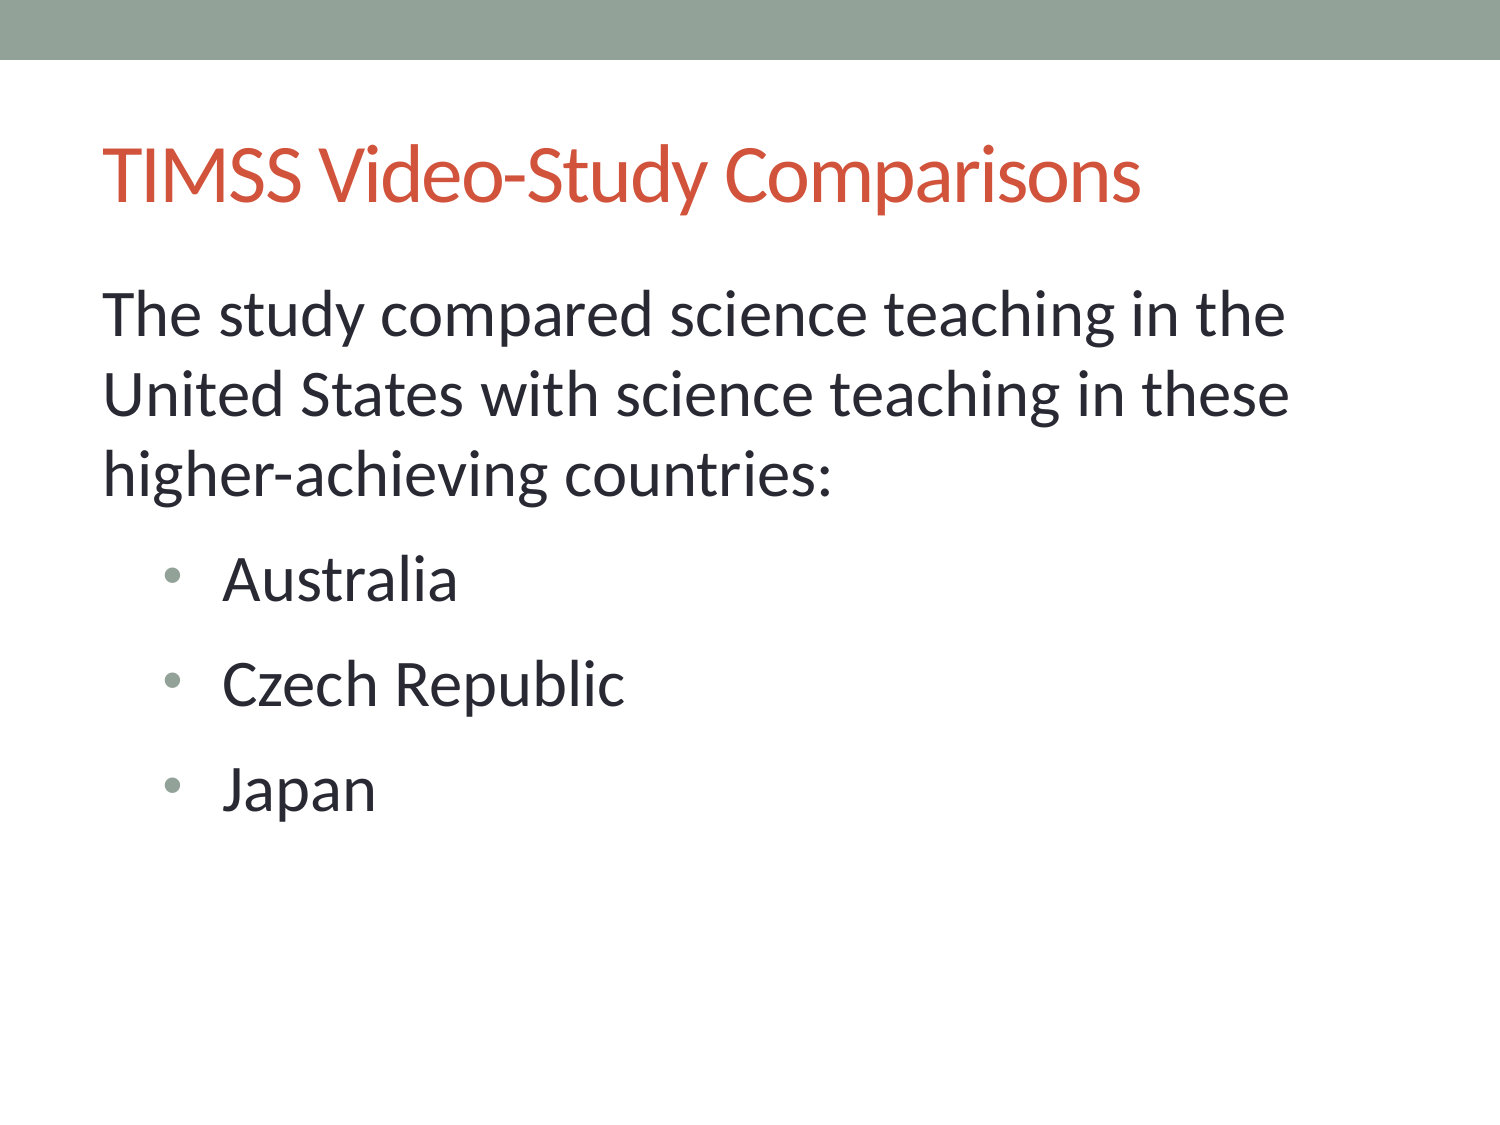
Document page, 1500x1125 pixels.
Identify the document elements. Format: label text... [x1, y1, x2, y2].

list The study compared science teaching in the United States with science teaching in these higher-achieving countries: Australia Czech Republic Japan [87, 262, 1438, 938]
title TIMSS Video-Study Comparisons [87, 87, 1425, 250]
